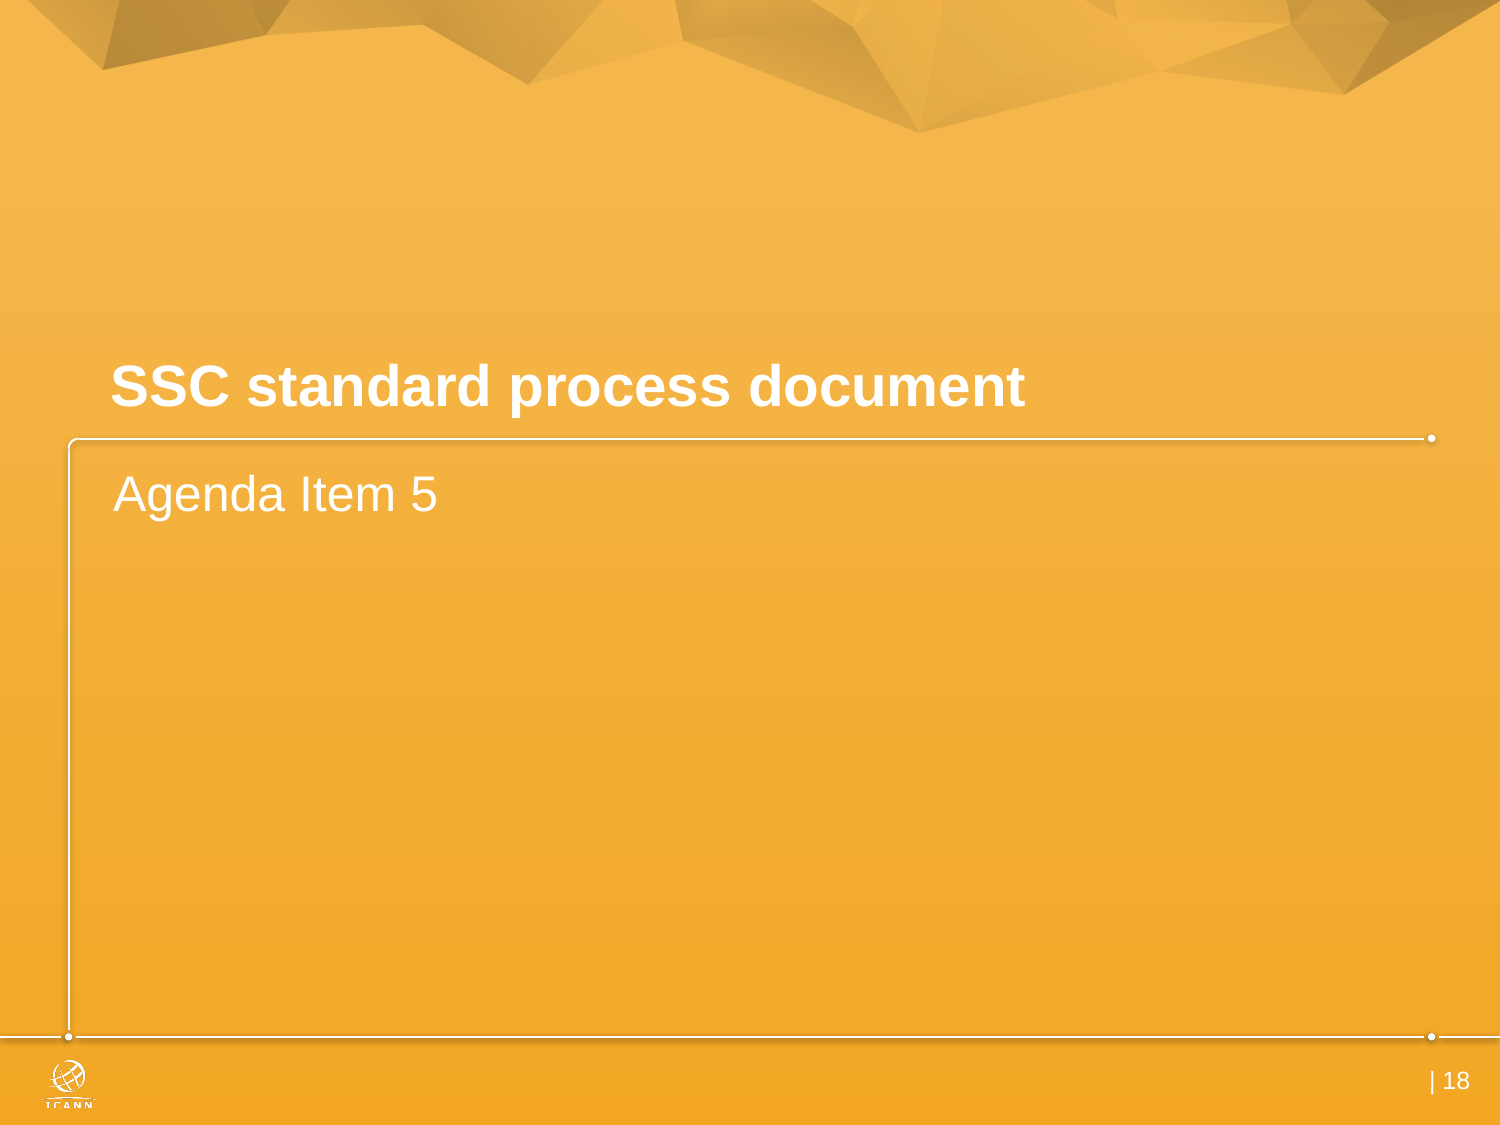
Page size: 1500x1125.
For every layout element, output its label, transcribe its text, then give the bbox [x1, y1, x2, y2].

title SSC standard process document [95, 130, 1398, 426]
list Agenda Item 5 [98, 453, 1396, 604]
picture [0, 0, 1500, 1125]
